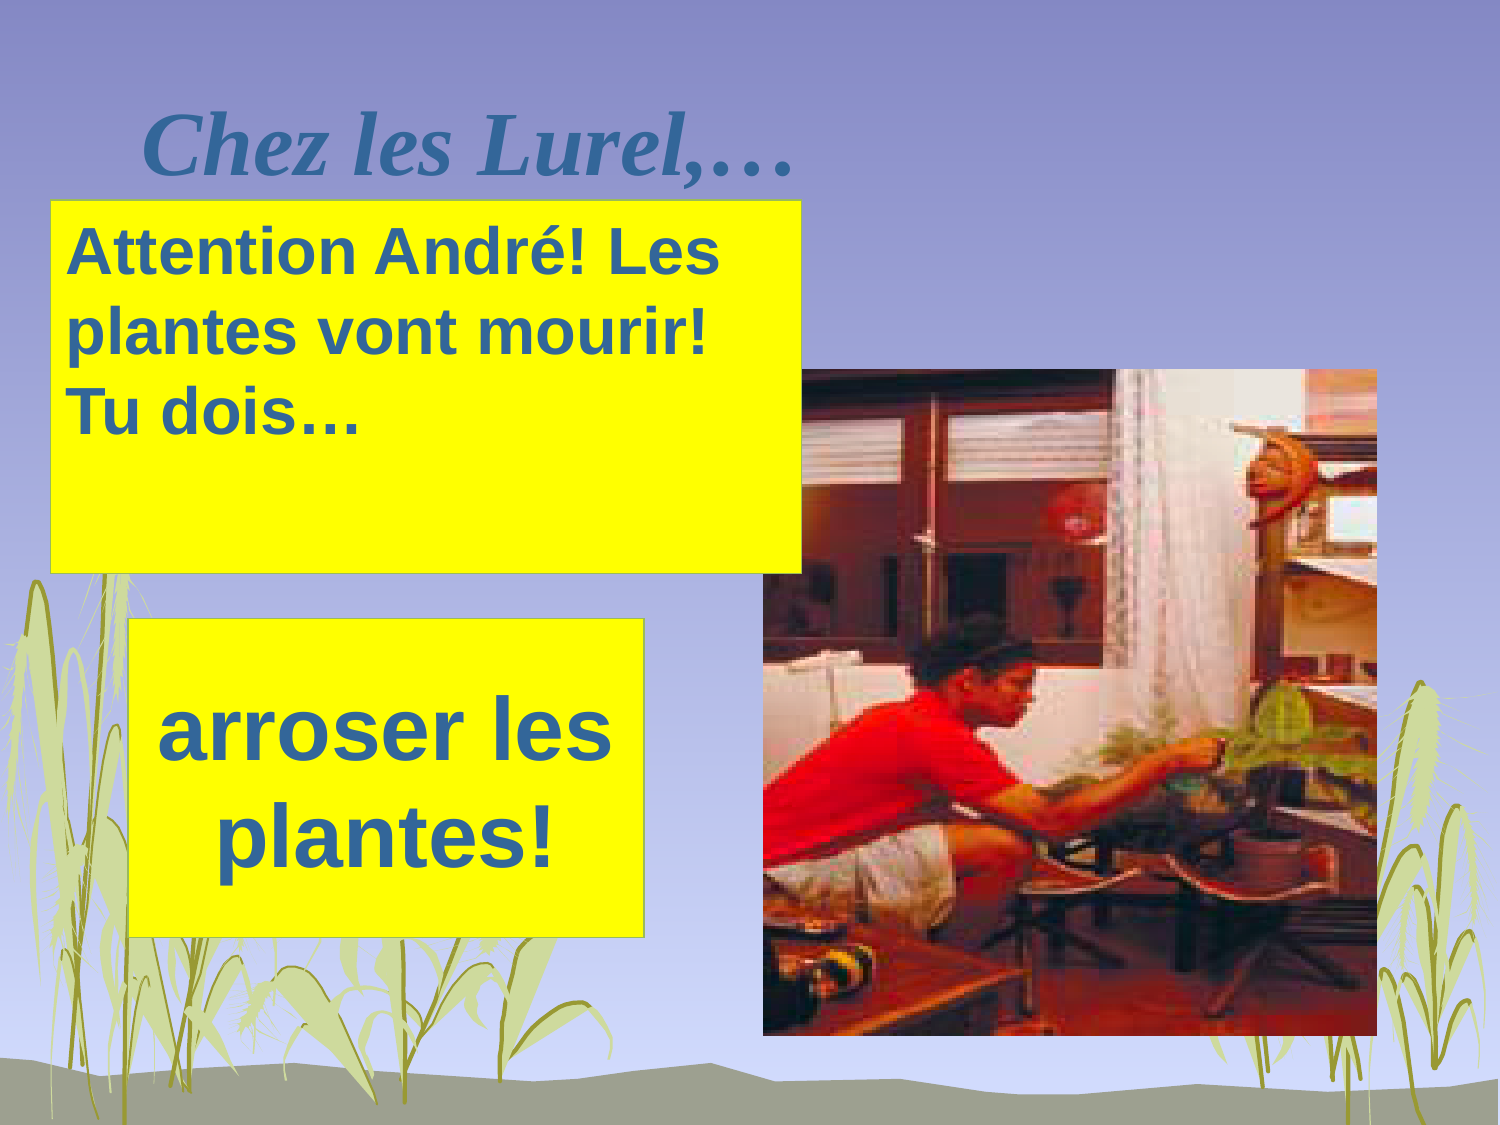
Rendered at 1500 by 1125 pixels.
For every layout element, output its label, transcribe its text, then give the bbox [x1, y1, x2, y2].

text_box Attention André! Les plantes vont mourir! Tu dois… [50, 199, 802, 574]
picture [763, 369, 1377, 1036]
title Chez les Lurel,… [126, 37, 1371, 241]
subtitle arroser les plantes! [127, 618, 645, 938]
